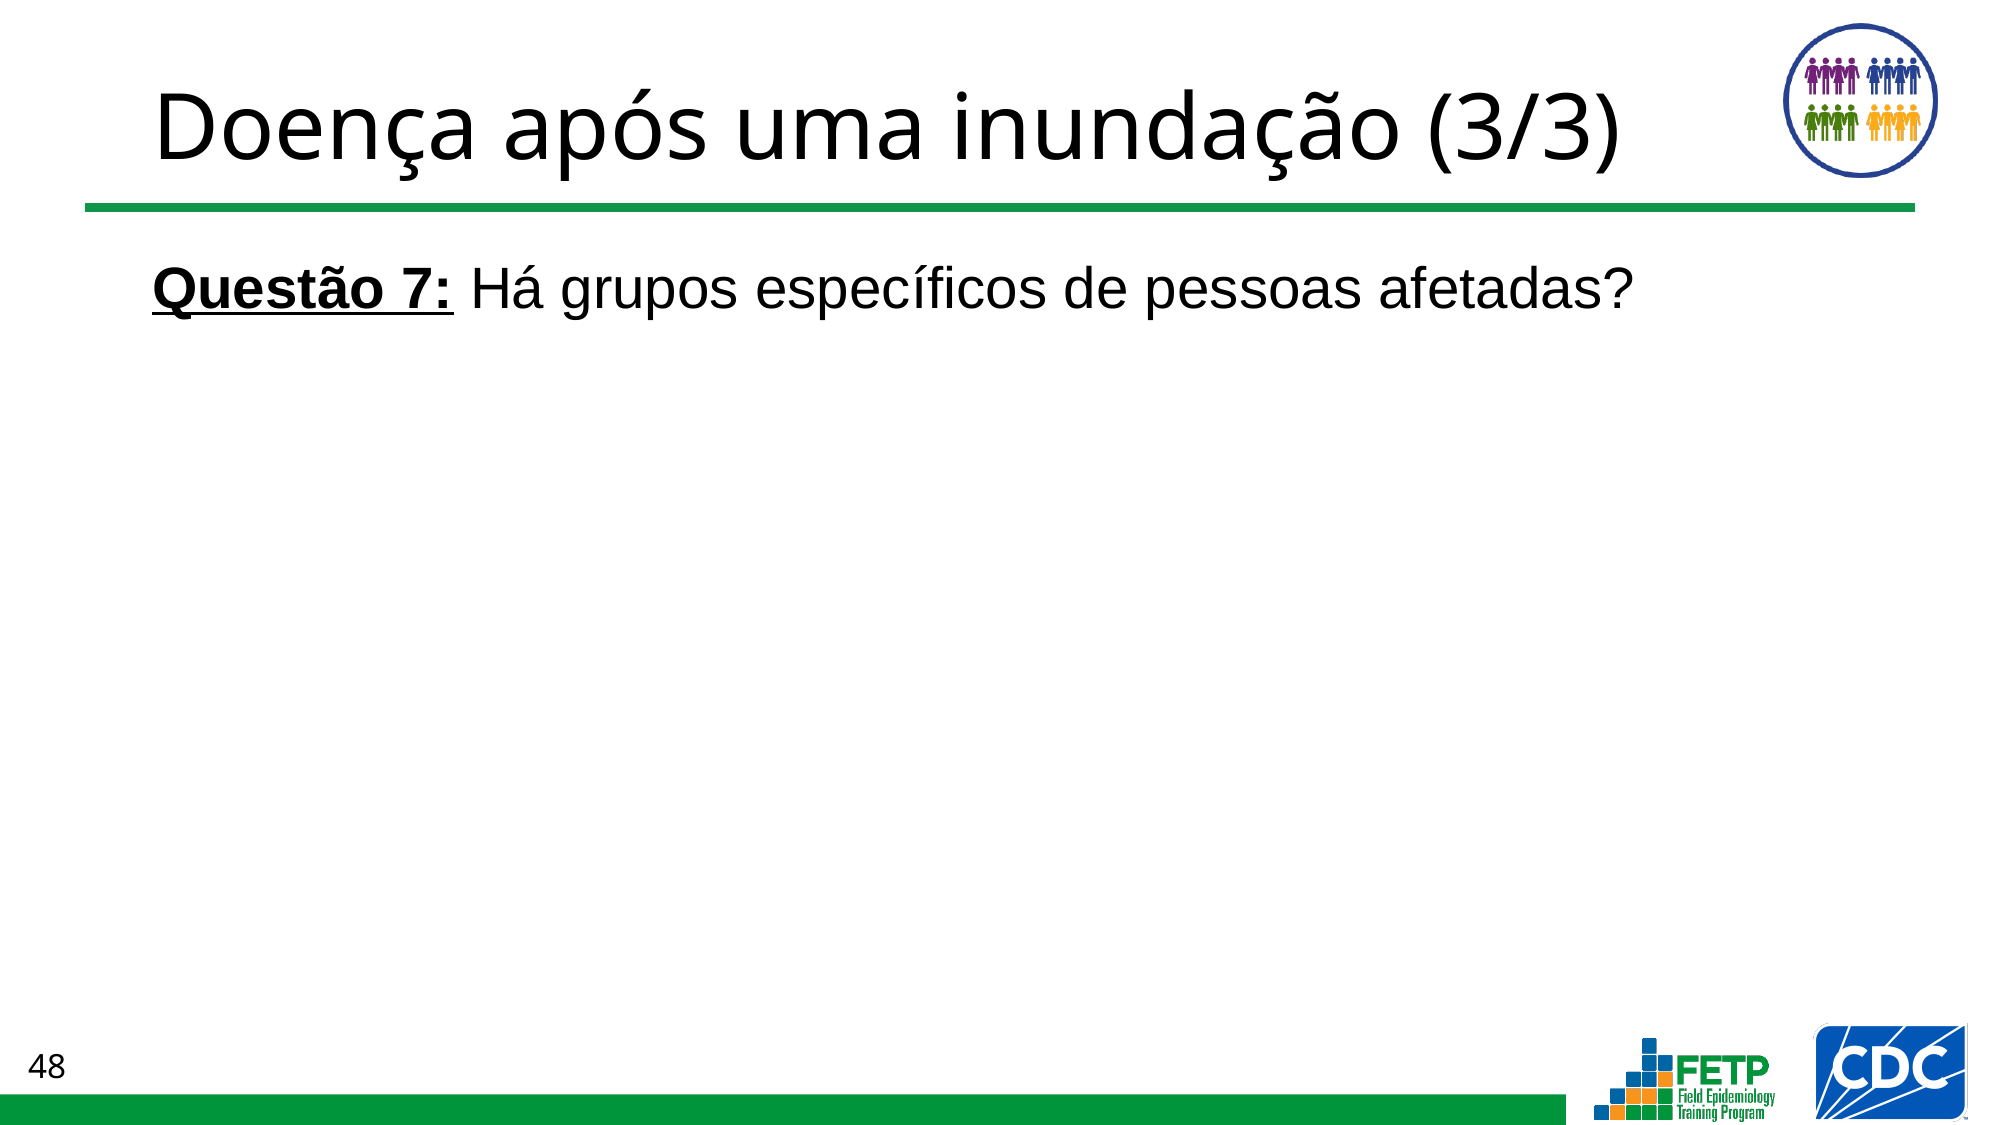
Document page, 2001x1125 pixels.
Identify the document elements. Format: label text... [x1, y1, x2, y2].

picture [1813, 1023, 1968, 1122]
picture [1783, 23, 1938, 178]
title Doença após uma inundação (3/3) [137, 73, 1738, 205]
list Questão 7: Há grupos específicos de pessoas afetadas? [137, 242, 1863, 1004]
picture [1594, 1038, 1775, 1122]
